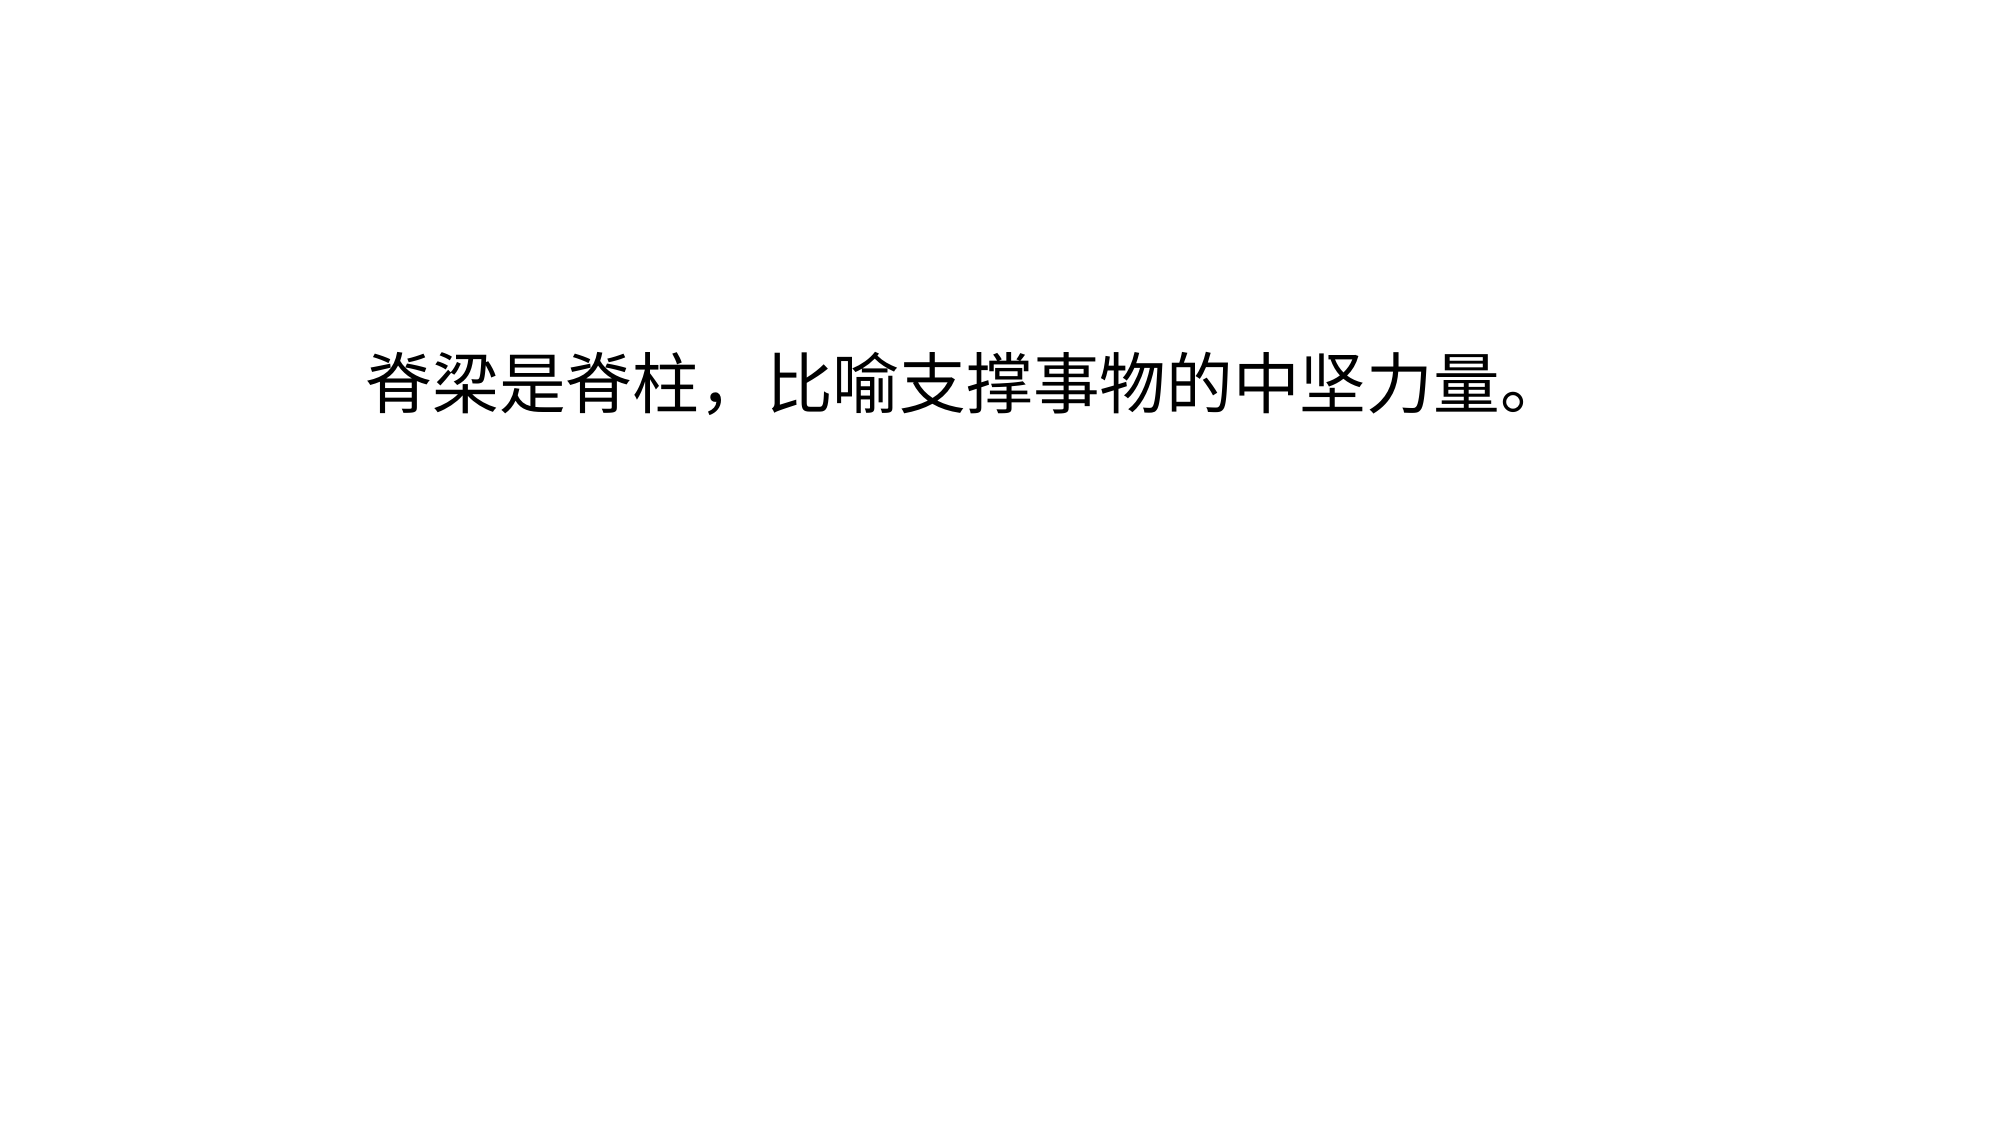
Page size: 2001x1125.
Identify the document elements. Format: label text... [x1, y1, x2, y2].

text_box 脊梁是脊柱，比喻支撑事物的中坚力量。 [351, 334, 1581, 475]
